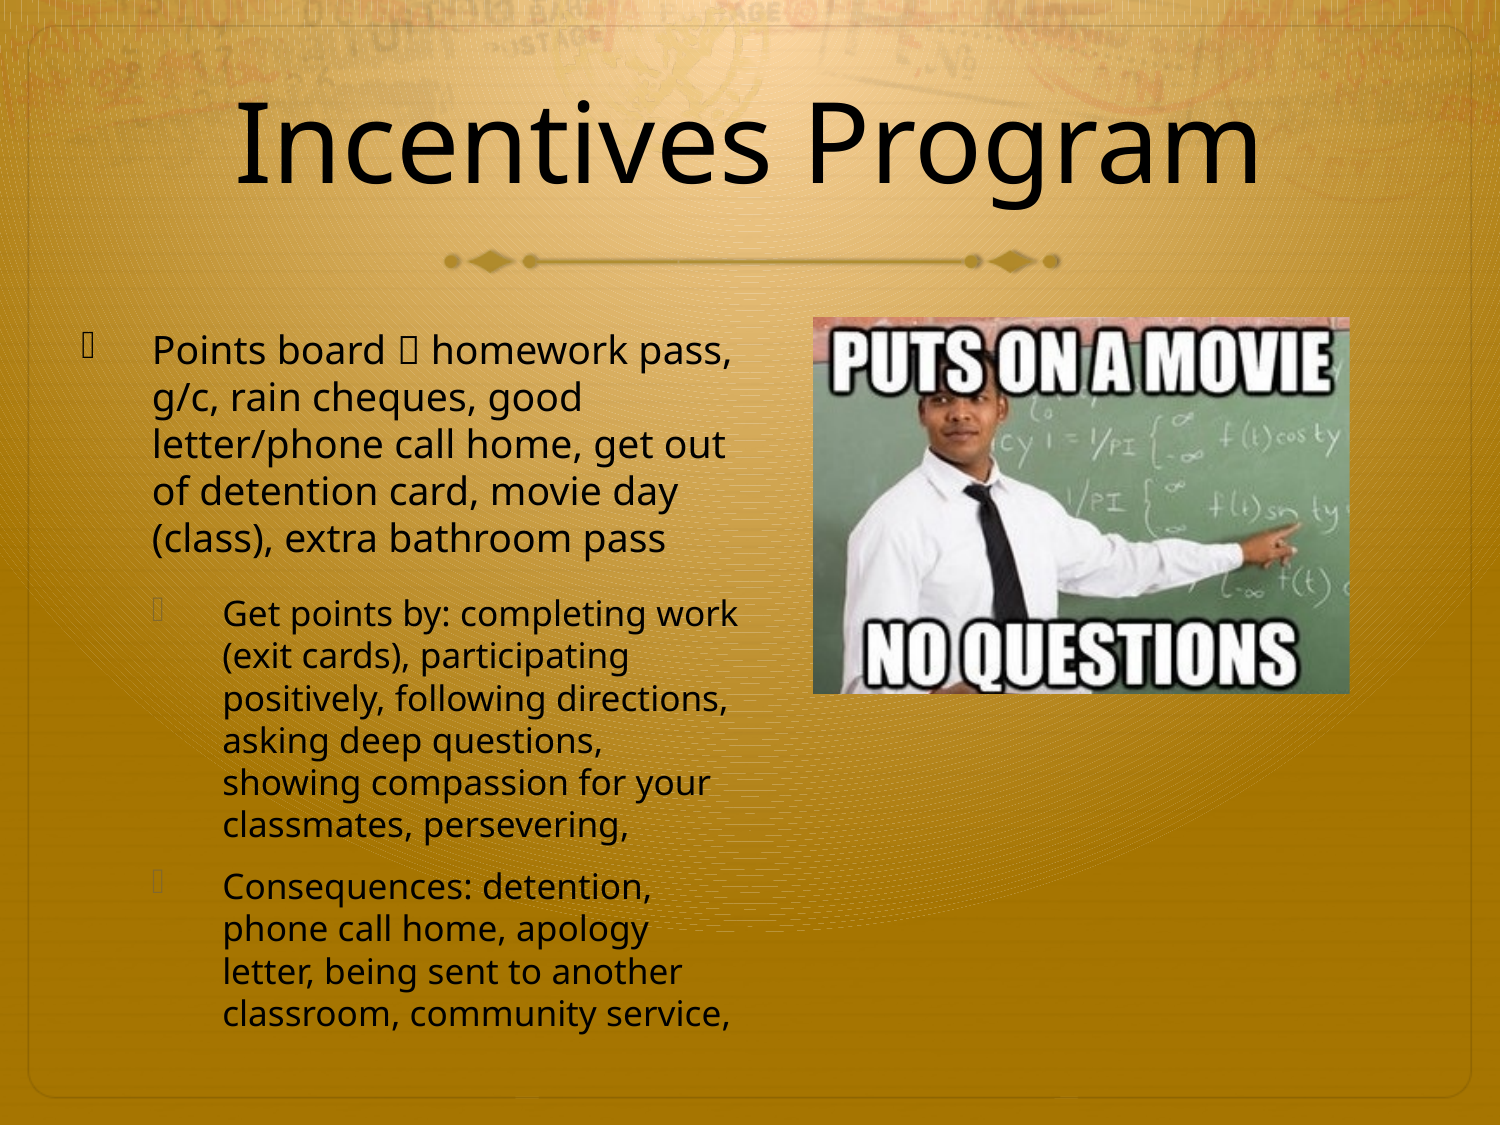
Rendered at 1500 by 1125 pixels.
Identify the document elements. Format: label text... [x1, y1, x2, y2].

list Points board  homework pass, g/c, rain cheques, good letter/phone call home, get out of detention card, movie day (class), extra bathroom pass Get points by: completing work (exit cards), participating positively, following directions, asking deep questions, showing compassion for your classmates, persevering, Consequences: detention, phone call home, apology letter, being sent to another classroom, community service, [66, 317, 764, 1125]
title Incentives Program [93, 45, 1407, 233]
picture [0, 0, 1500, 1125]
